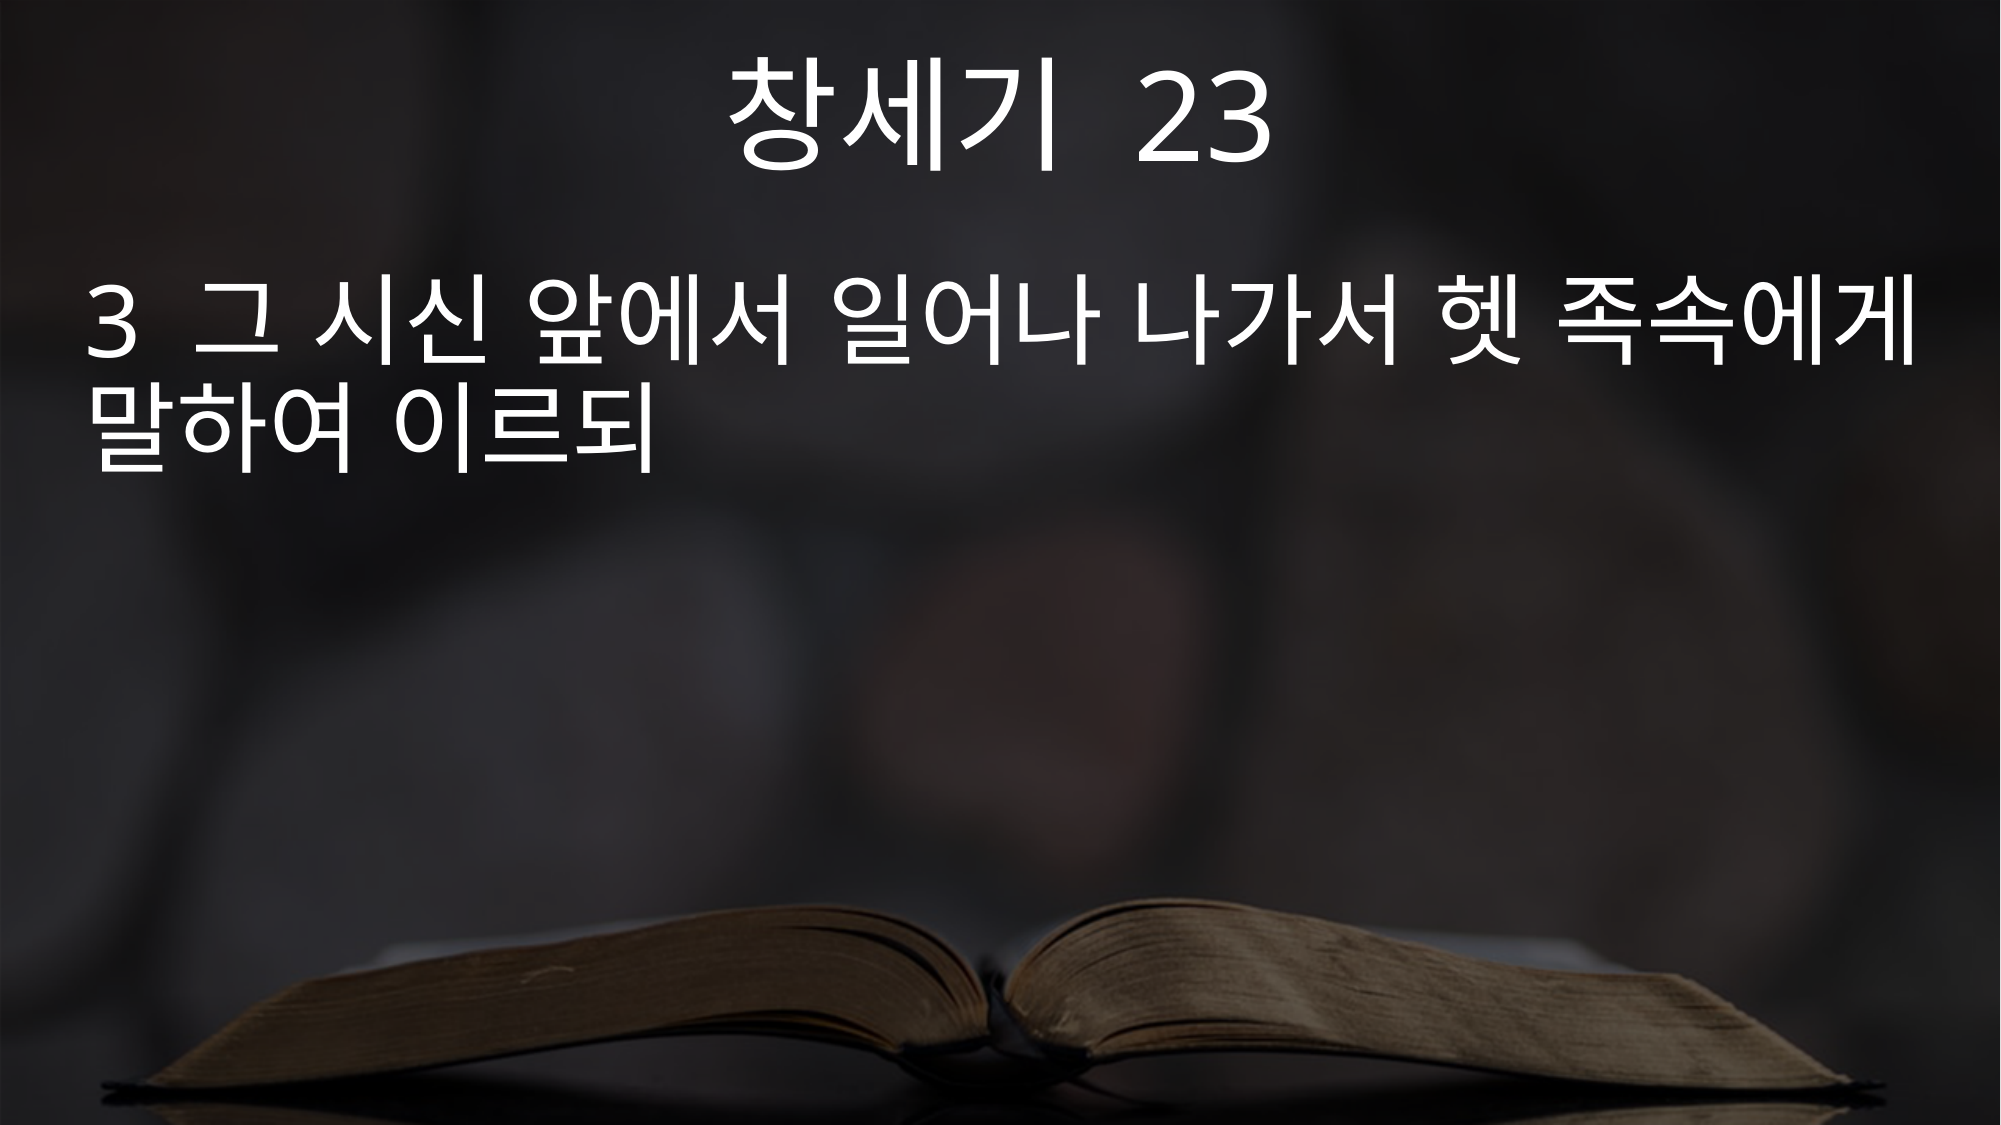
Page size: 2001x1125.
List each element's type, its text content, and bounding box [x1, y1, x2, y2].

footer 창세기 23 [0, 32, 2000, 192]
list 3 그 시신 앞에서 일어나 나가서 헷 족속에게 말하여 이르되 [69, 263, 1953, 423]
picture [0, 0, 2001, 1125]
